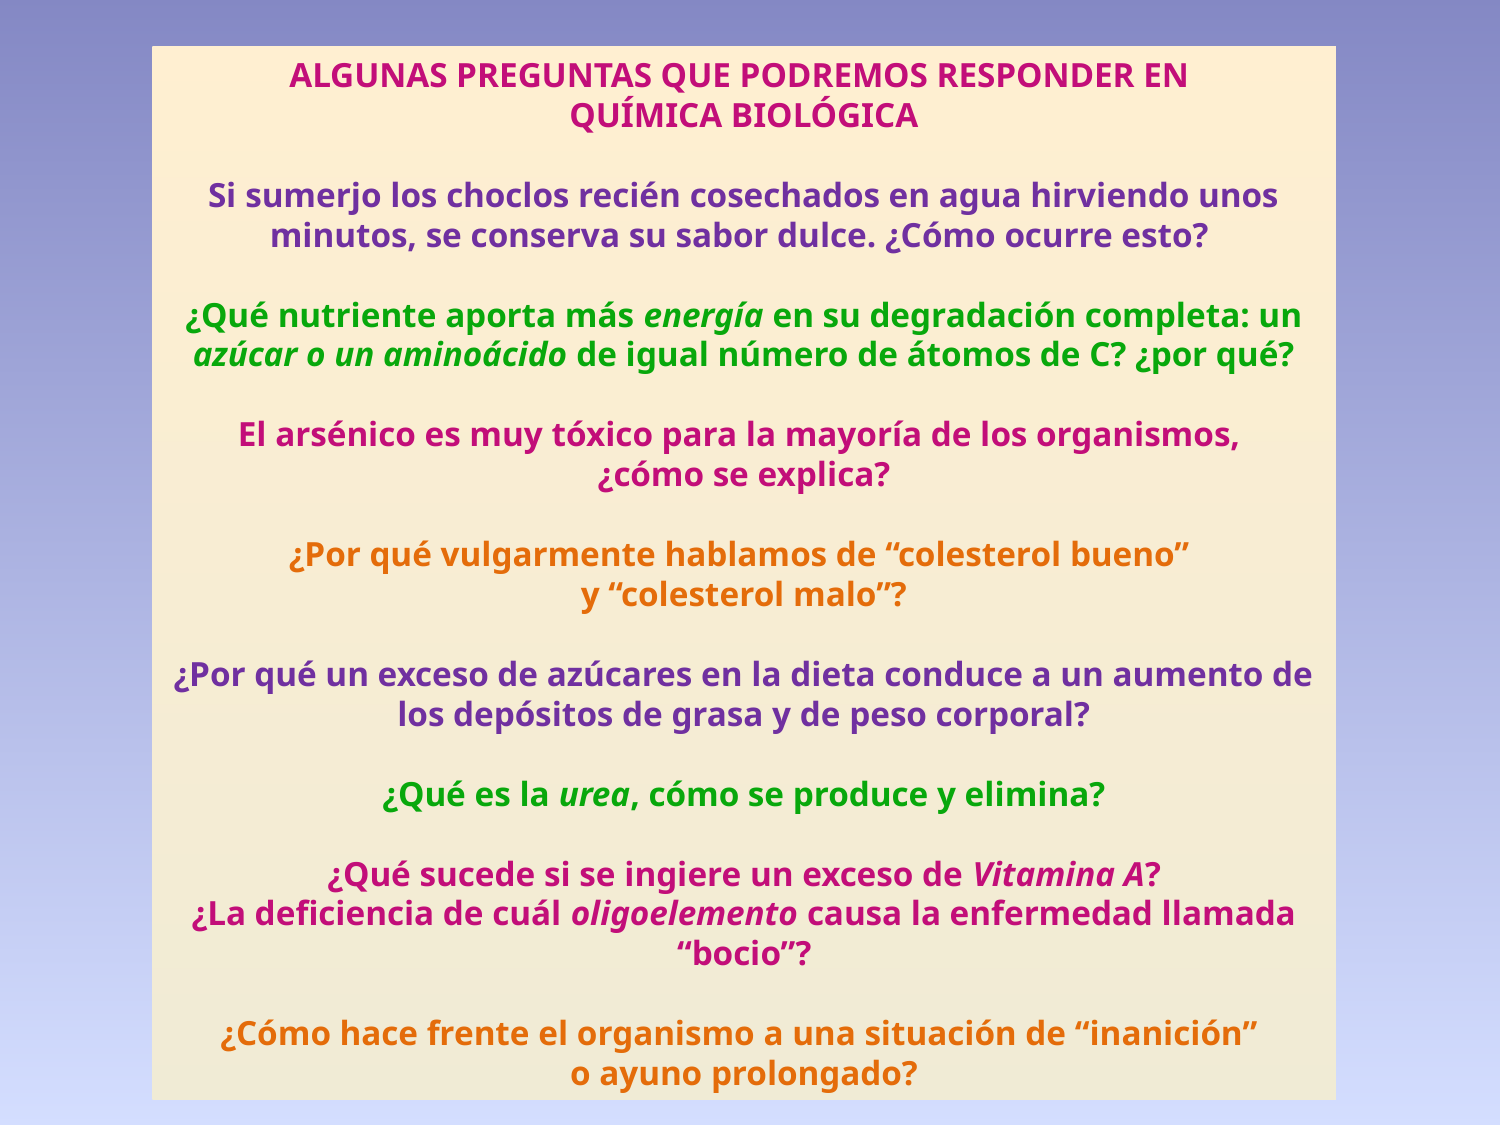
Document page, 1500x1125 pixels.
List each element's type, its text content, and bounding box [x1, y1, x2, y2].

text_box ALGUNAS PREGUNTAS QUE PODREMOS RESPONDER EN QUÍMICA BIOLÓGICA Si sumerjo los choclos recién cosechados en agua hirviendo unos minutos, se conserva su sabor dulce. ¿Cómo ocurre esto? ¿Qué nutriente aporta más energía en su degradación completa: un azúcar o un aminoácido de igual número de átomos de C? ¿por qué? El arsénico es muy tóxico para la mayoría de los organismos, ¿cómo se explica? ¿Por qué vulgarmente hablamos de “colesterol bueno” y “colesterol malo”? ¿Por qué un exceso de azúcares en la dieta conduce a un aumento de los depósitos de grasa y de peso corporal? ¿Qué es la urea, cómo se produce y elimina? ¿Qué sucede si se ingiere un exceso de Vitamina A? ¿La deficiencia de cuál oligoelemento causa la enfermedad llamada “bocio”? ¿Cómo hace frente el organismo a una situación de “inanición” o ayuno prolongado? [152, 46, 1336, 1100]
